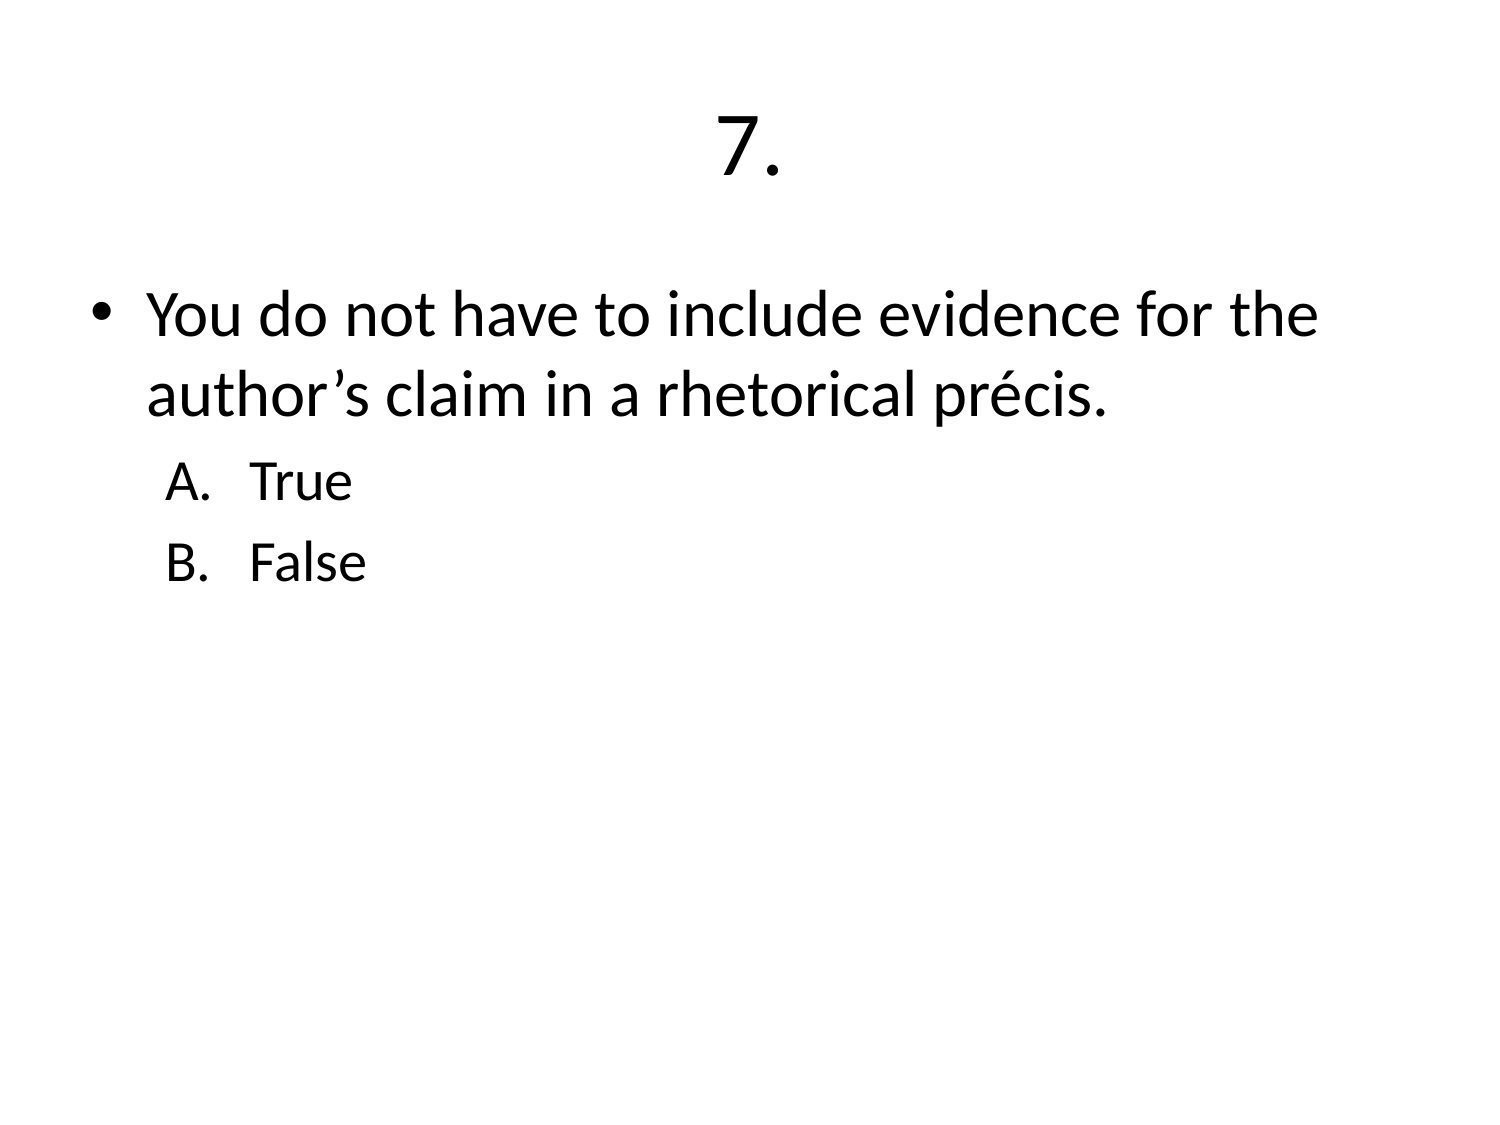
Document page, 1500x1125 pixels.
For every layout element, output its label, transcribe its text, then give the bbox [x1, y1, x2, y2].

list You do not have to include evidence for the author’s claim in a rhetorical précis. True False [75, 262, 1425, 1005]
title 7. [75, 45, 1425, 233]
